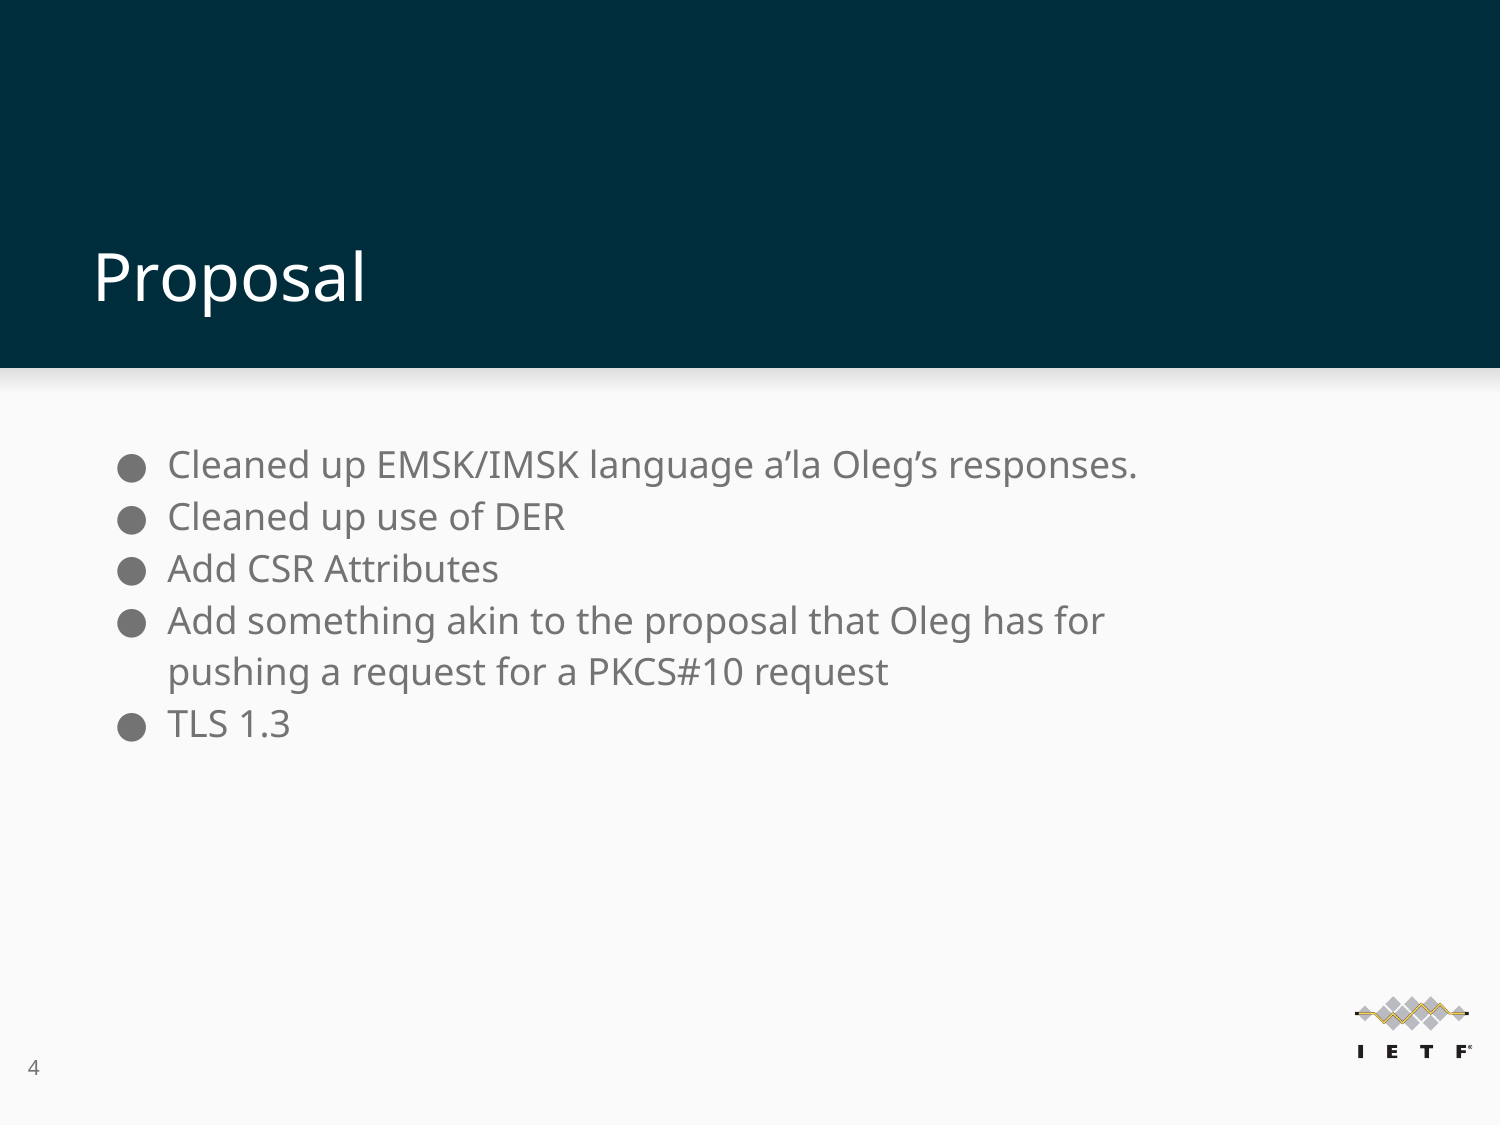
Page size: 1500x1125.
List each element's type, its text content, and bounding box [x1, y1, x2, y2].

picture [1345, 988, 1482, 1066]
list Cleaned up EMSK/IMSK language a’la Oleg’s responses. Cleaned up use of DER Add CSR Attributes Add something akin to the proposal that Oleg has for pushing a request for a PKCS#10 request TLS 1.3 [77, 419, 1252, 1013]
title Proposal [77, 161, 1427, 330]
slide_number 4 [12, 1025, 103, 1112]
